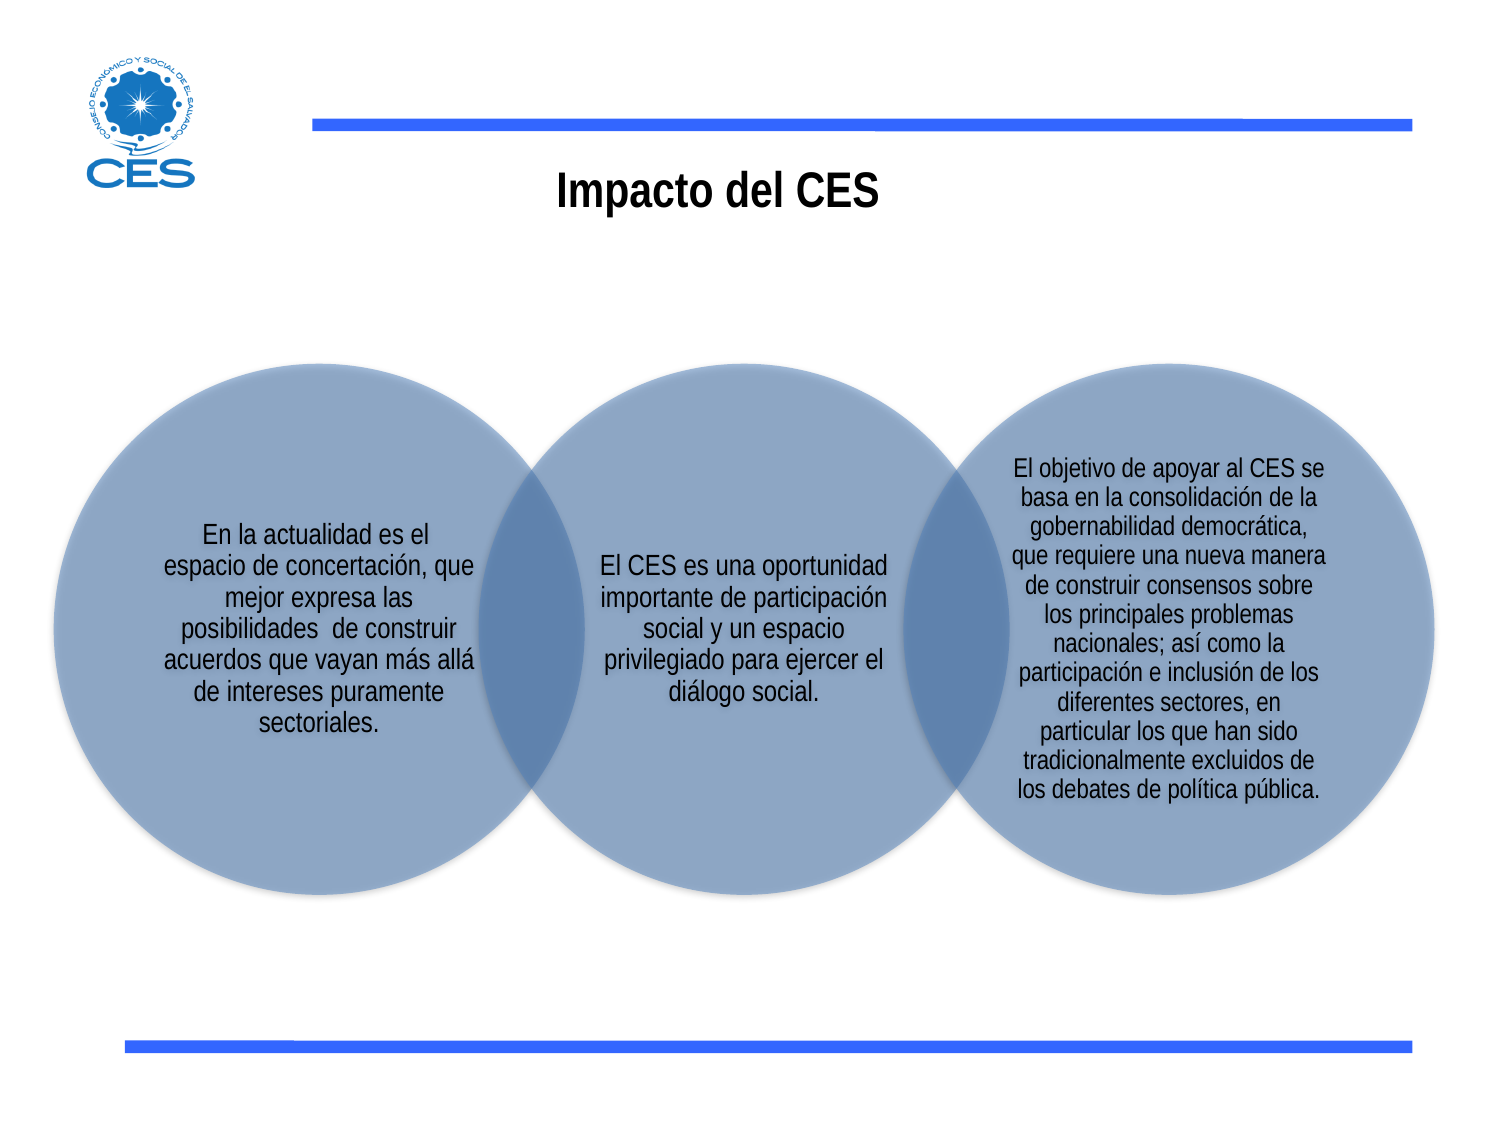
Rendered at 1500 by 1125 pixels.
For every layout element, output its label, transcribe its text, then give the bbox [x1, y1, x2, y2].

picture [37, 49, 247, 198]
text_box Impacto del CES [374, 149, 1050, 225]
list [52, 233, 1436, 1026]
